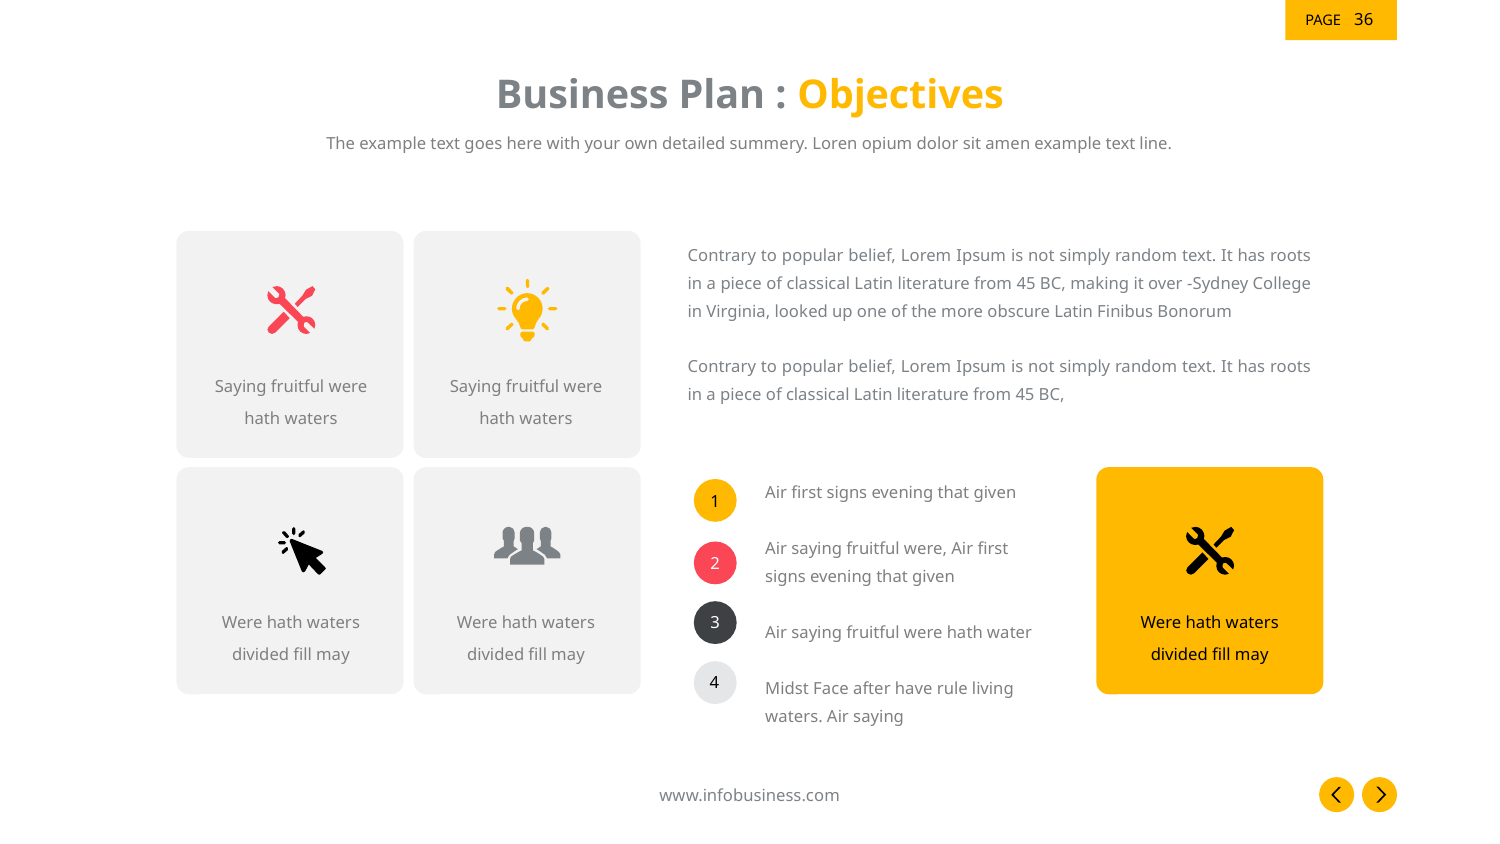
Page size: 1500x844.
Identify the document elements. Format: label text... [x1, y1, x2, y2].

text_box [497, 307, 507, 311]
text_box [541, 322, 549, 331]
text_box [547, 307, 558, 311]
text_box [541, 286, 550, 295]
text_box Contrary to popular belief, Lorem Ipsum is not simply random text. It has roots in a piece of classical Latin literature from 45 BC, making it over -Sydney College in Virginia, looked up one of the more obscure Latin Finibus Bonorum Contrary to popular belief, Lorem Ipsum is not simply random text. It has roots in a piece of classical Latin literature from 45 BC, [676, 230, 1324, 394]
text_box [505, 322, 514, 331]
text_box [699, 637, 731, 644]
footer www.infobusiness.com [636, 772, 864, 818]
text_box 3 [695, 606, 736, 637]
text_box [701, 541, 730, 547]
text_box 4 [695, 666, 734, 697]
text_box [701, 579, 730, 585]
text_box [267, 286, 316, 334]
text_box [1096, 467, 1324, 695]
title Business Plan : Objectives [103, 58, 1397, 134]
text_box [505, 287, 514, 295]
text_box [413, 230, 641, 458]
subtitle The example text goes here with your own detailed summery. Loren opium dolor sit amen example text line. [103, 134, 1397, 153]
text_box [176, 230, 404, 458]
text_box [525, 278, 530, 289]
text_box [281, 547, 288, 554]
text_box Saying fruitful were hath waters [436, 358, 616, 418]
text_box [700, 478, 731, 485]
text_box Were hath waters divided fill may [1120, 594, 1300, 654]
slide_number ‹#› [1342, 8, 1401, 32]
text_box [298, 530, 305, 538]
text_box [511, 293, 543, 330]
text_box [520, 331, 535, 342]
text_box Saying fruitful were hath waters [201, 358, 381, 418]
text_box [413, 467, 641, 695]
text_box [700, 516, 730, 522]
text_box [282, 531, 290, 538]
text_box [289, 538, 326, 575]
text_box [702, 601, 729, 606]
text_box Were hath waters divided fill may [201, 594, 381, 654]
text_box [494, 526, 561, 565]
text_box [1186, 526, 1235, 575]
text_box [176, 467, 404, 695]
text_box 1 [695, 485, 735, 516]
text_box Air first signs evening that given Air saying fruitful were, Air first signs evening that given Air saying fruitful were hath water Midst Face after have rule living waters. Air saying [753, 468, 1064, 707]
text_box [702, 661, 729, 666]
text_box Were hath waters divided fill may [436, 594, 616, 654]
text_box 2 [695, 547, 735, 579]
text_box [292, 526, 296, 536]
text_box [699, 697, 731, 704]
